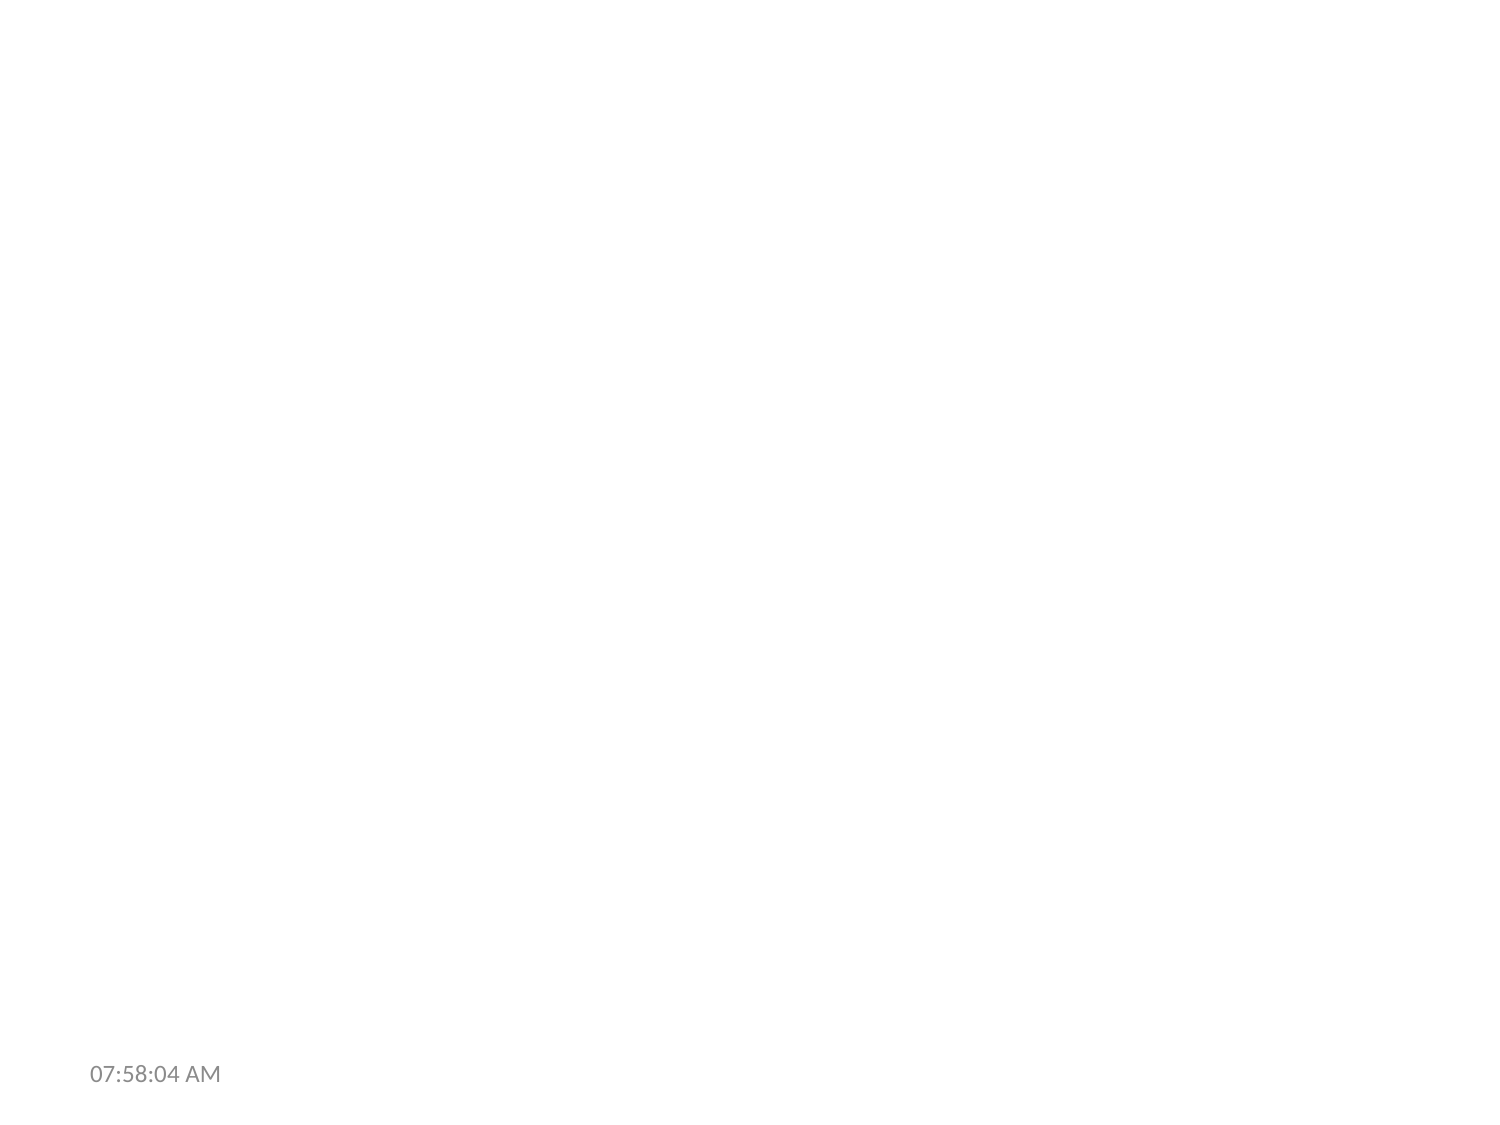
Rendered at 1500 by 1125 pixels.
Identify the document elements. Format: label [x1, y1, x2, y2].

slide_number [75, 1042, 425, 1103]
